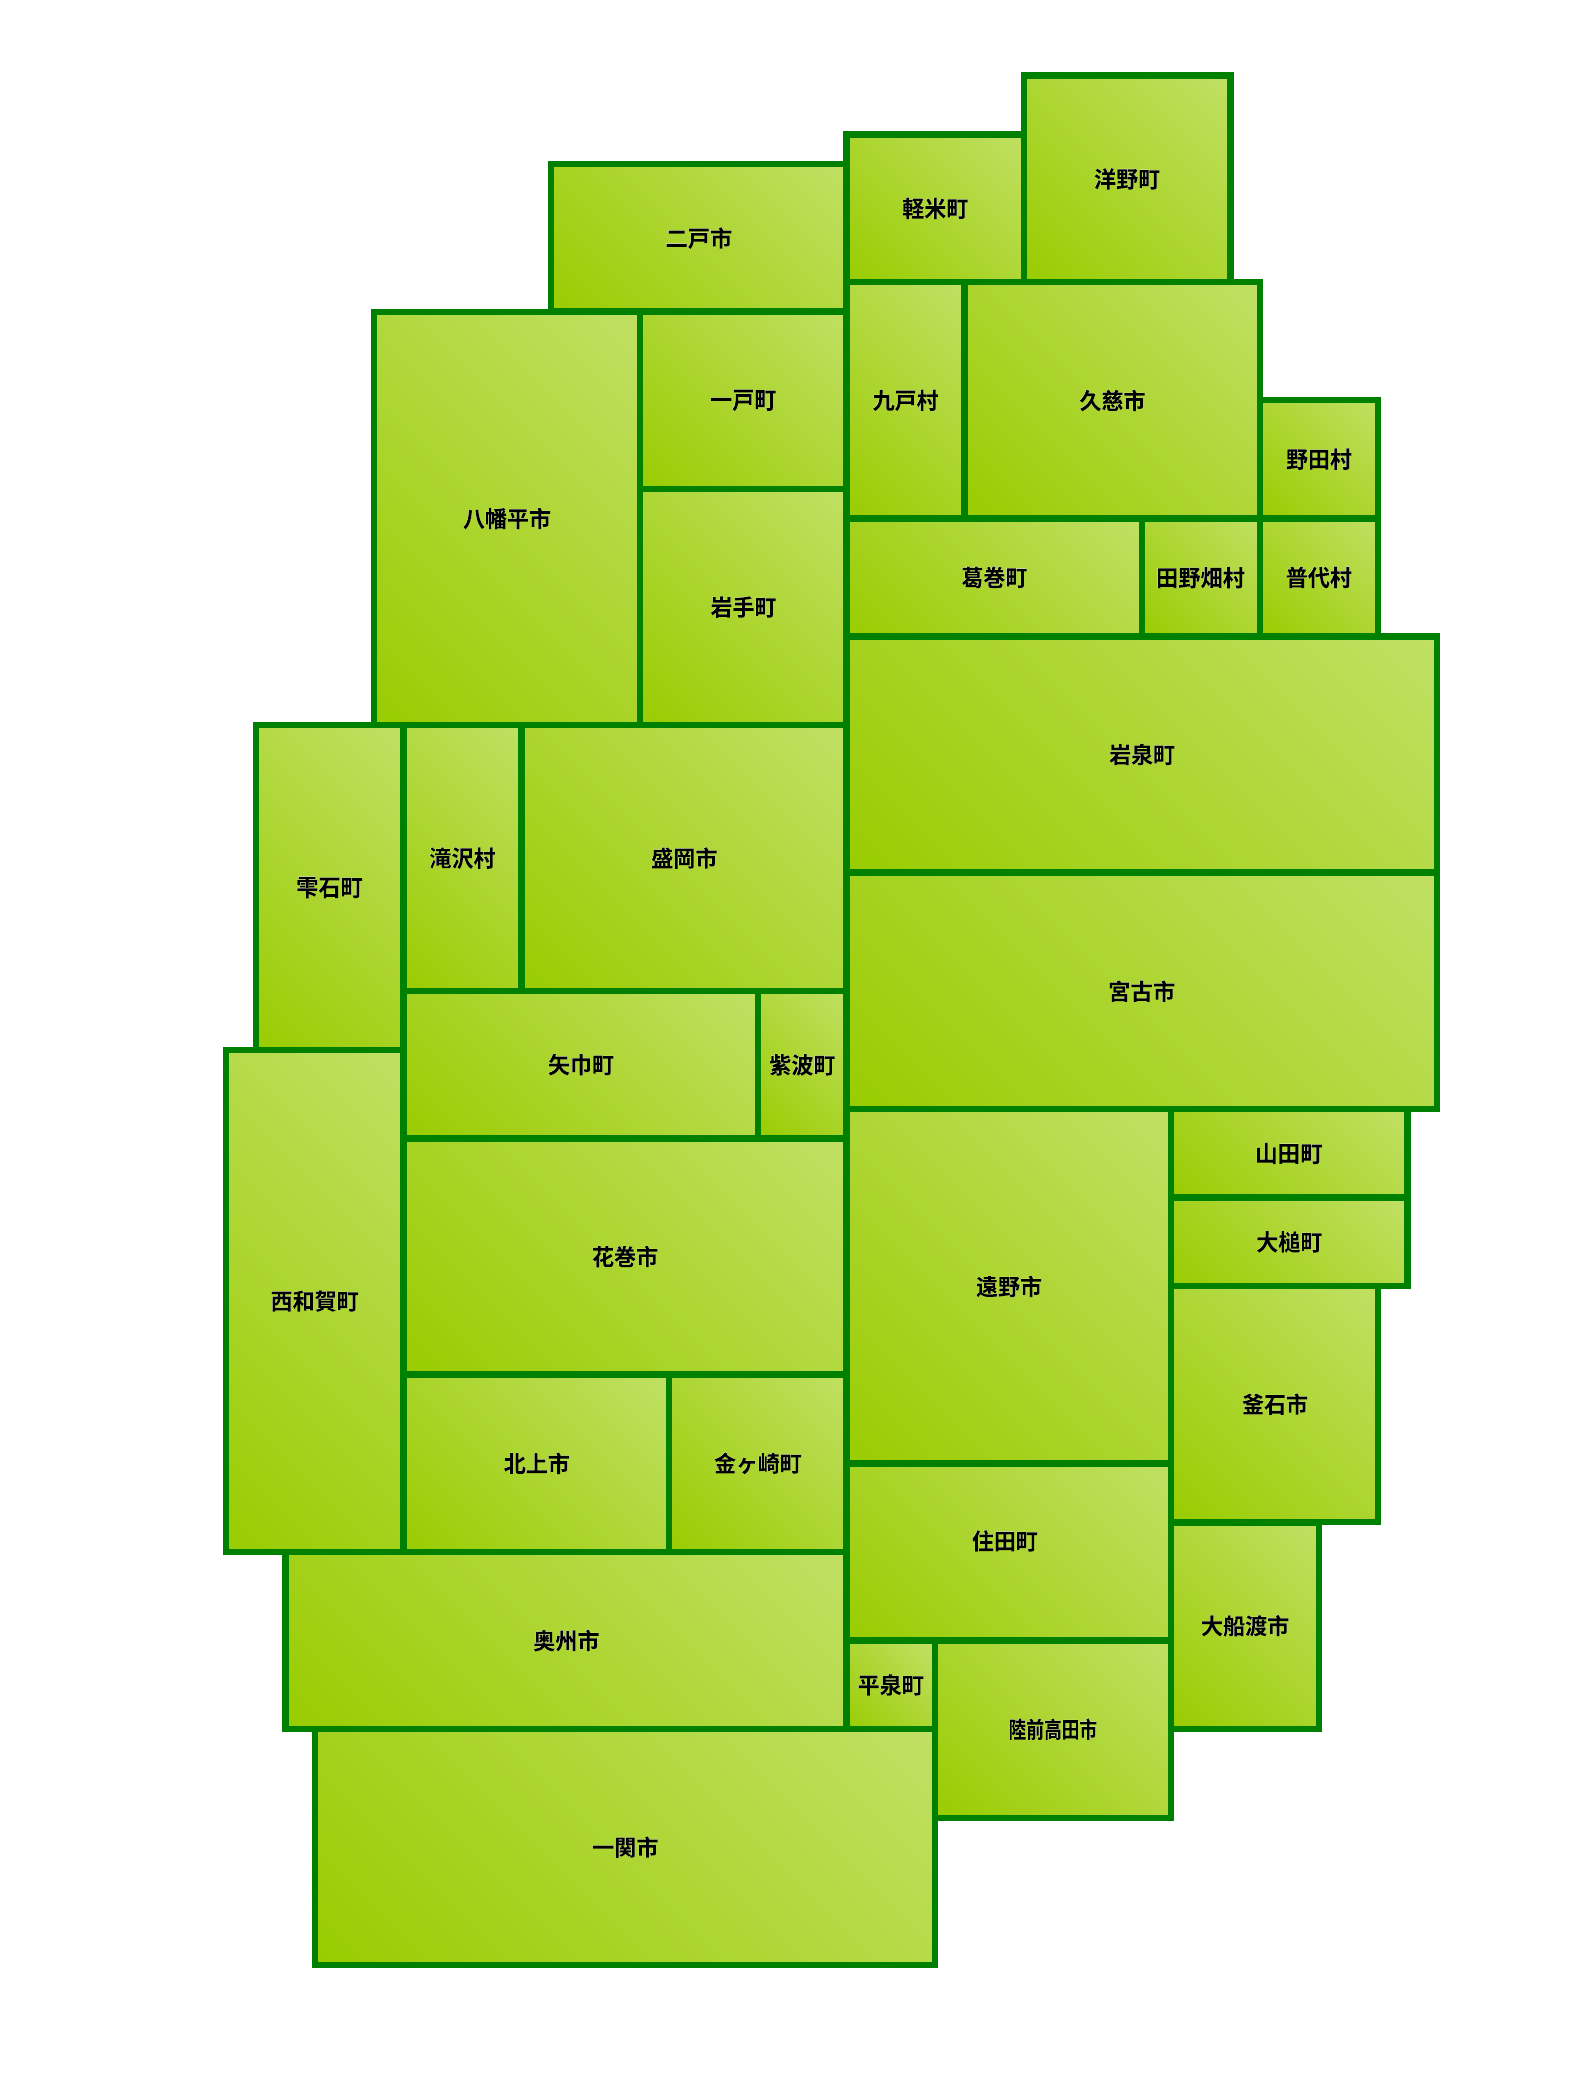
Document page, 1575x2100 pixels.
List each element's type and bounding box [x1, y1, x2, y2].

text_box [463, 507, 551, 530]
text_box [714, 1452, 802, 1475]
text_box [503, 1452, 570, 1475]
text_box [961, 566, 1027, 589]
text_box [666, 226, 732, 250]
text_box [1241, 1392, 1308, 1416]
text_box [533, 1629, 599, 1652]
text_box [548, 1053, 614, 1076]
text_box [769, 1053, 836, 1076]
text_box [902, 197, 968, 220]
text_box [1256, 1230, 1322, 1254]
text_box [296, 876, 363, 899]
text_box [710, 389, 776, 412]
text_box [1286, 447, 1352, 471]
text_box [1009, 1717, 1097, 1741]
text_box [975, 1275, 1042, 1298]
text_box [271, 1289, 359, 1313]
text_box [592, 1245, 658, 1268]
text_box [226, 75, 1438, 1966]
text_box [1256, 1142, 1323, 1165]
text_box [1201, 1614, 1289, 1637]
text_box [857, 1673, 924, 1696]
text_box [971, 1529, 1038, 1552]
text_box [592, 1835, 658, 1859]
text_box [872, 389, 939, 412]
text_box [1157, 566, 1245, 589]
text_box [429, 846, 496, 870]
text_box [1286, 566, 1352, 589]
text_box [1109, 979, 1175, 1003]
text_box [710, 595, 776, 619]
text_box [1109, 743, 1175, 766]
text_box [1094, 167, 1160, 190]
text_box [1079, 389, 1145, 412]
text_box [651, 846, 717, 870]
